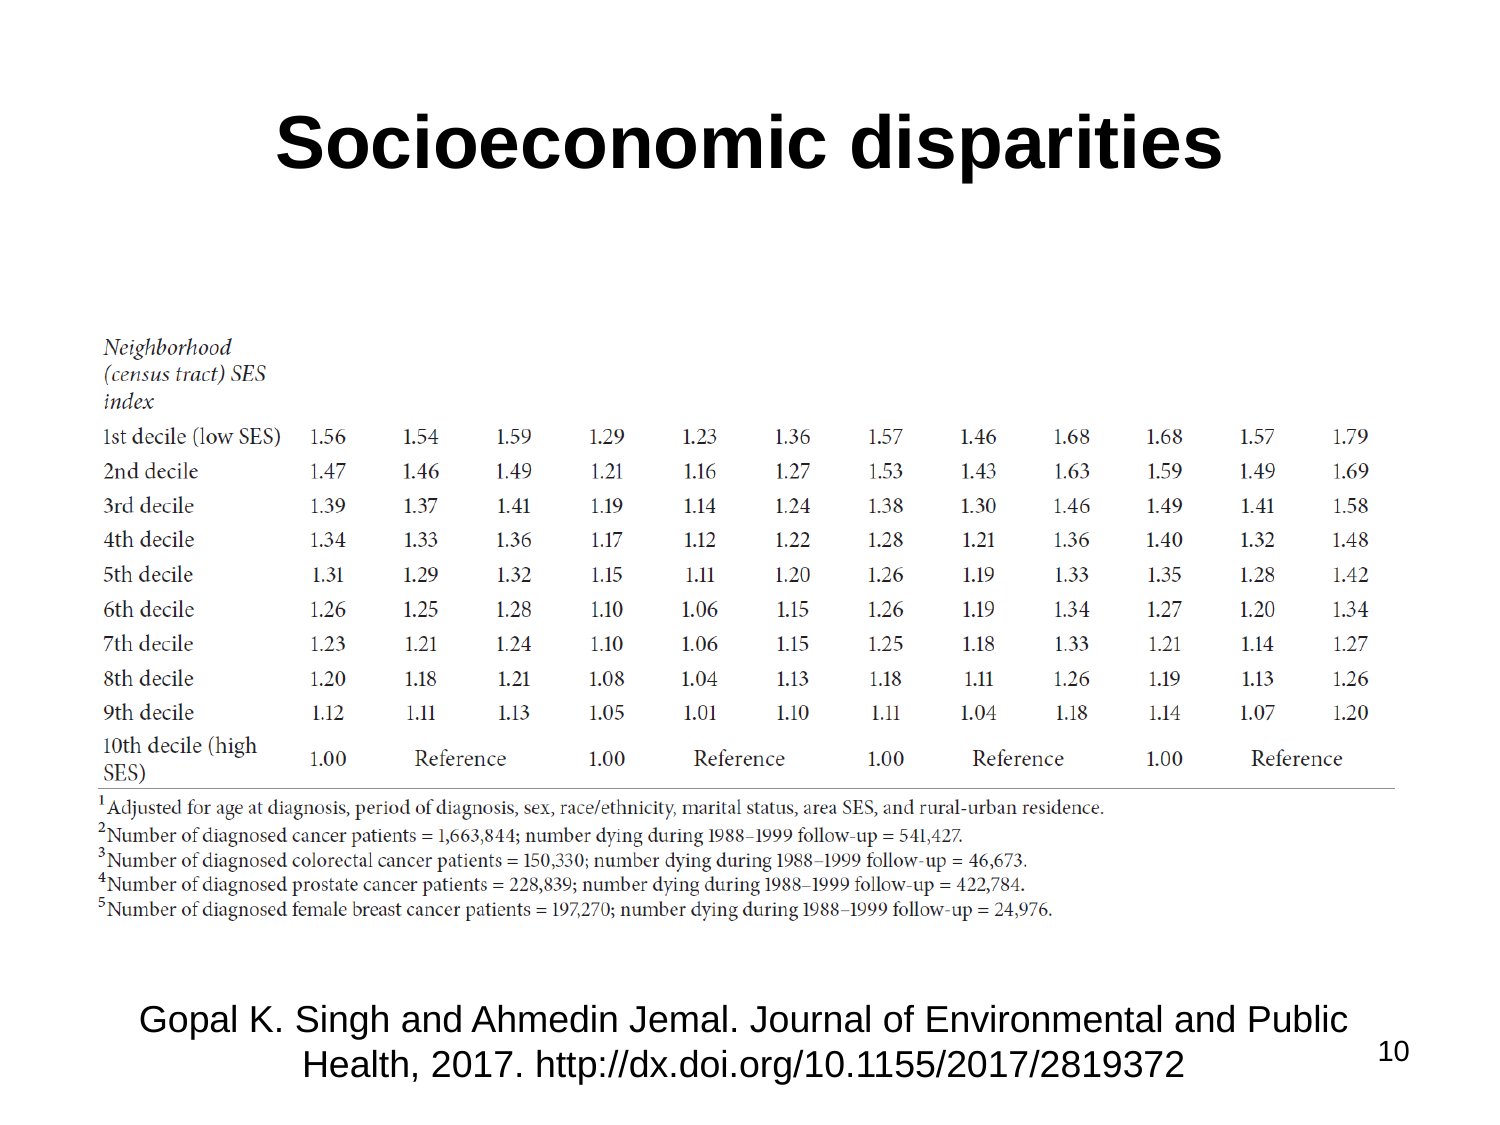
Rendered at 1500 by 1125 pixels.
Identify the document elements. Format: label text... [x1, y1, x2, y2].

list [74, 332, 1426, 935]
title Socioeconomic disparities [75, 45, 1425, 233]
slide_number 10 [1074, 1024, 1425, 1103]
text_box Gopal K. Singh and Ahmedin Jemal. Journal of Environmental and Public Health, 2017. http://dx.doi.org/10.1155/2017/2819372 [87, 987, 1400, 1093]
